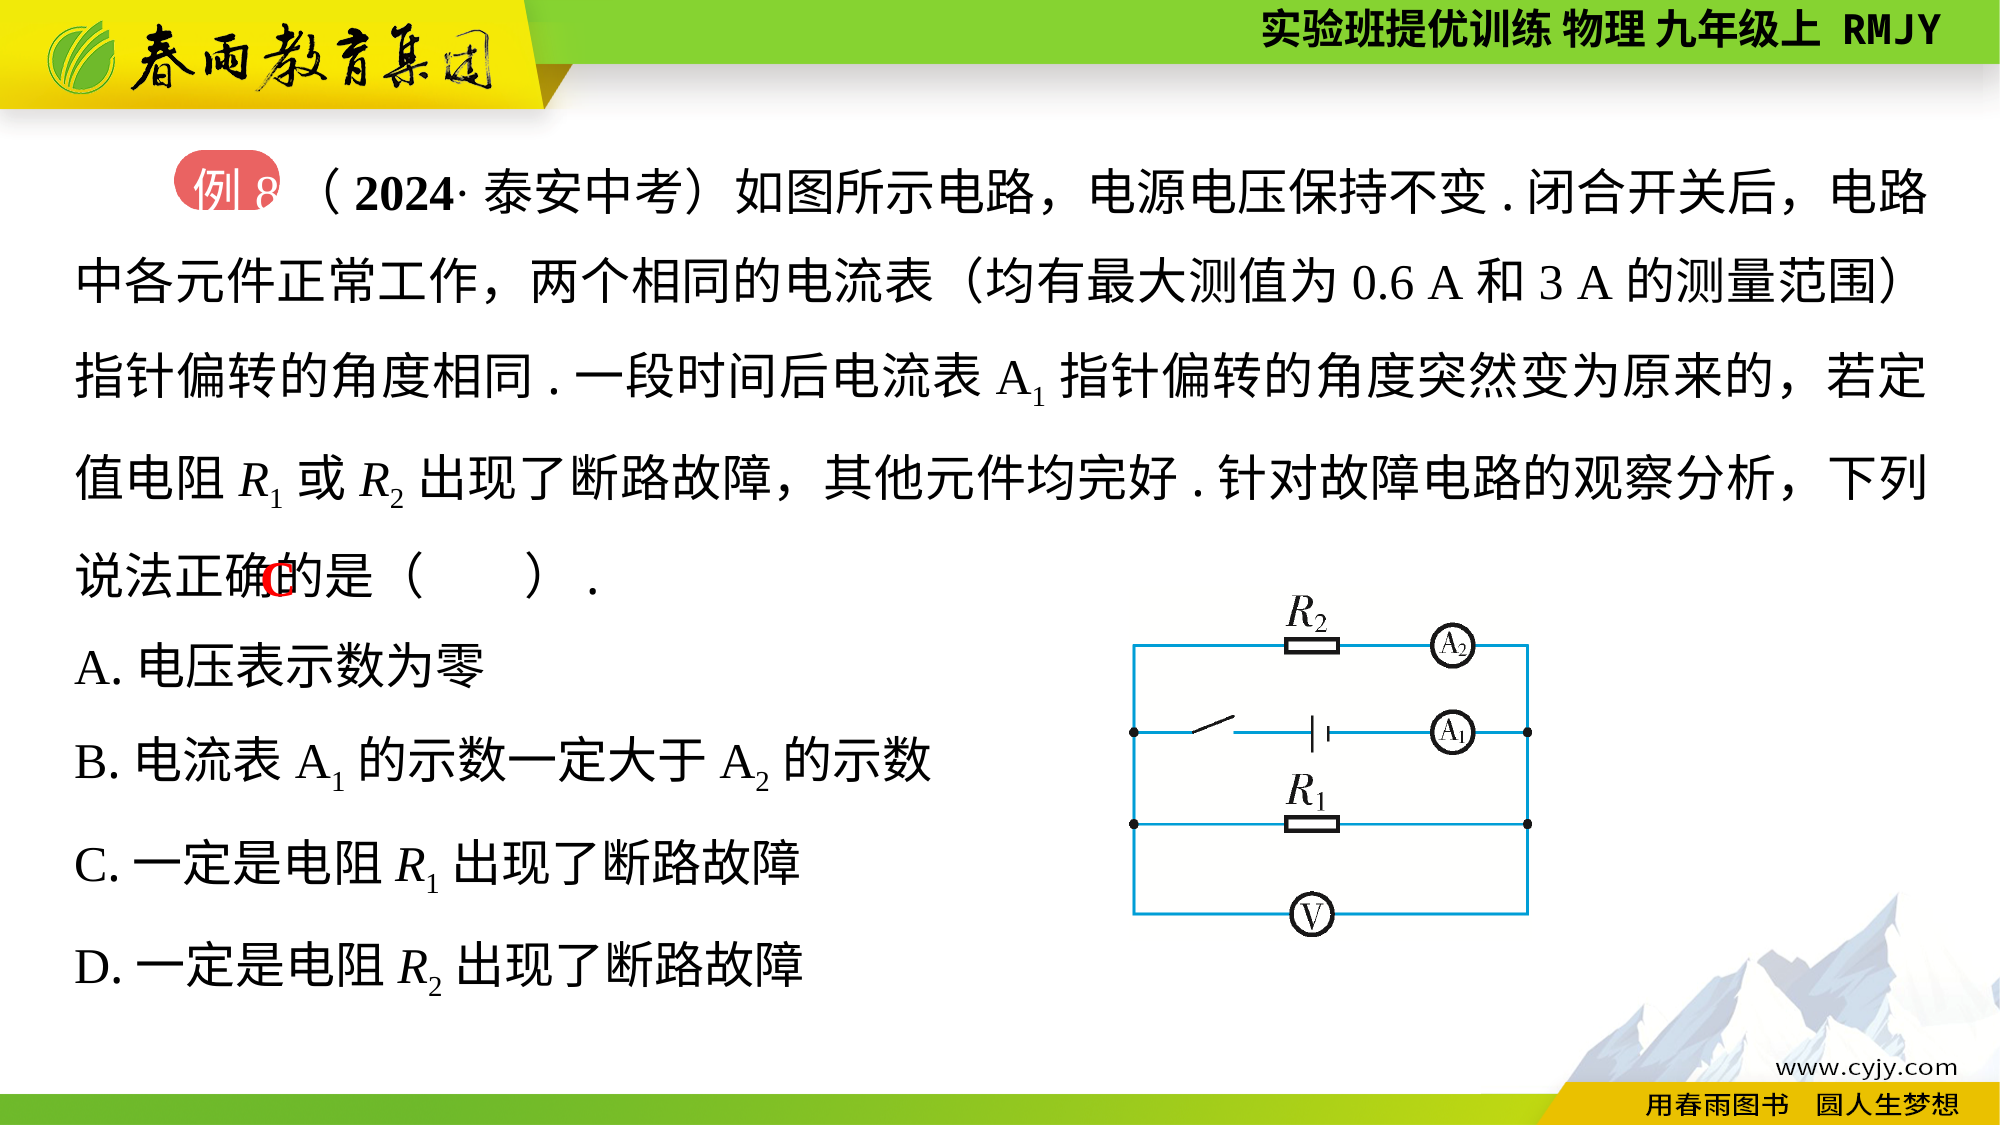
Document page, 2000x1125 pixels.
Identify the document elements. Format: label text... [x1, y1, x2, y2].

text_box C [245, 538, 312, 614]
picture [0, 0, 2000, 1125]
